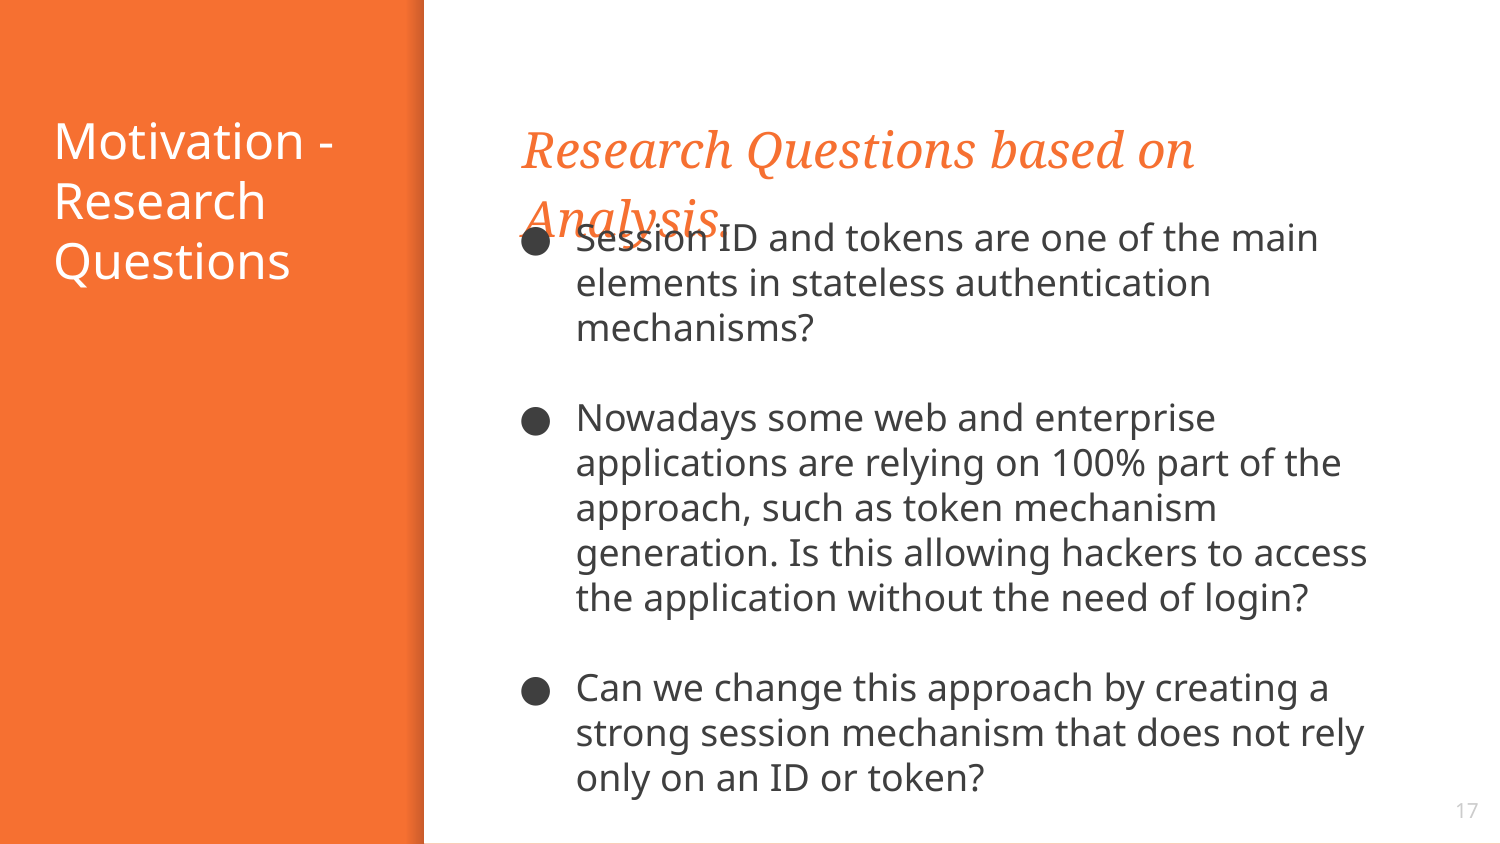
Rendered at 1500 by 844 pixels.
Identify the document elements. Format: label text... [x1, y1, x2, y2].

list Research Questions based on Analysis. [506, 94, 1425, 293]
slide_number ‹#› [1403, 779, 1494, 844]
title Motivation - Research Questions [38, 94, 375, 748]
list Session ID and tokens are one of the main elements in stateless authentication mechanisms? Nowadays some web and enterprise applications are relying on 100% part of the approach, such as token mechanism generation. Is this allowing hackers to access the application without the need of login? Can we change this approach by creating a strong session mechanism that does not rely only on an ID or token? [485, 199, 1404, 618]
